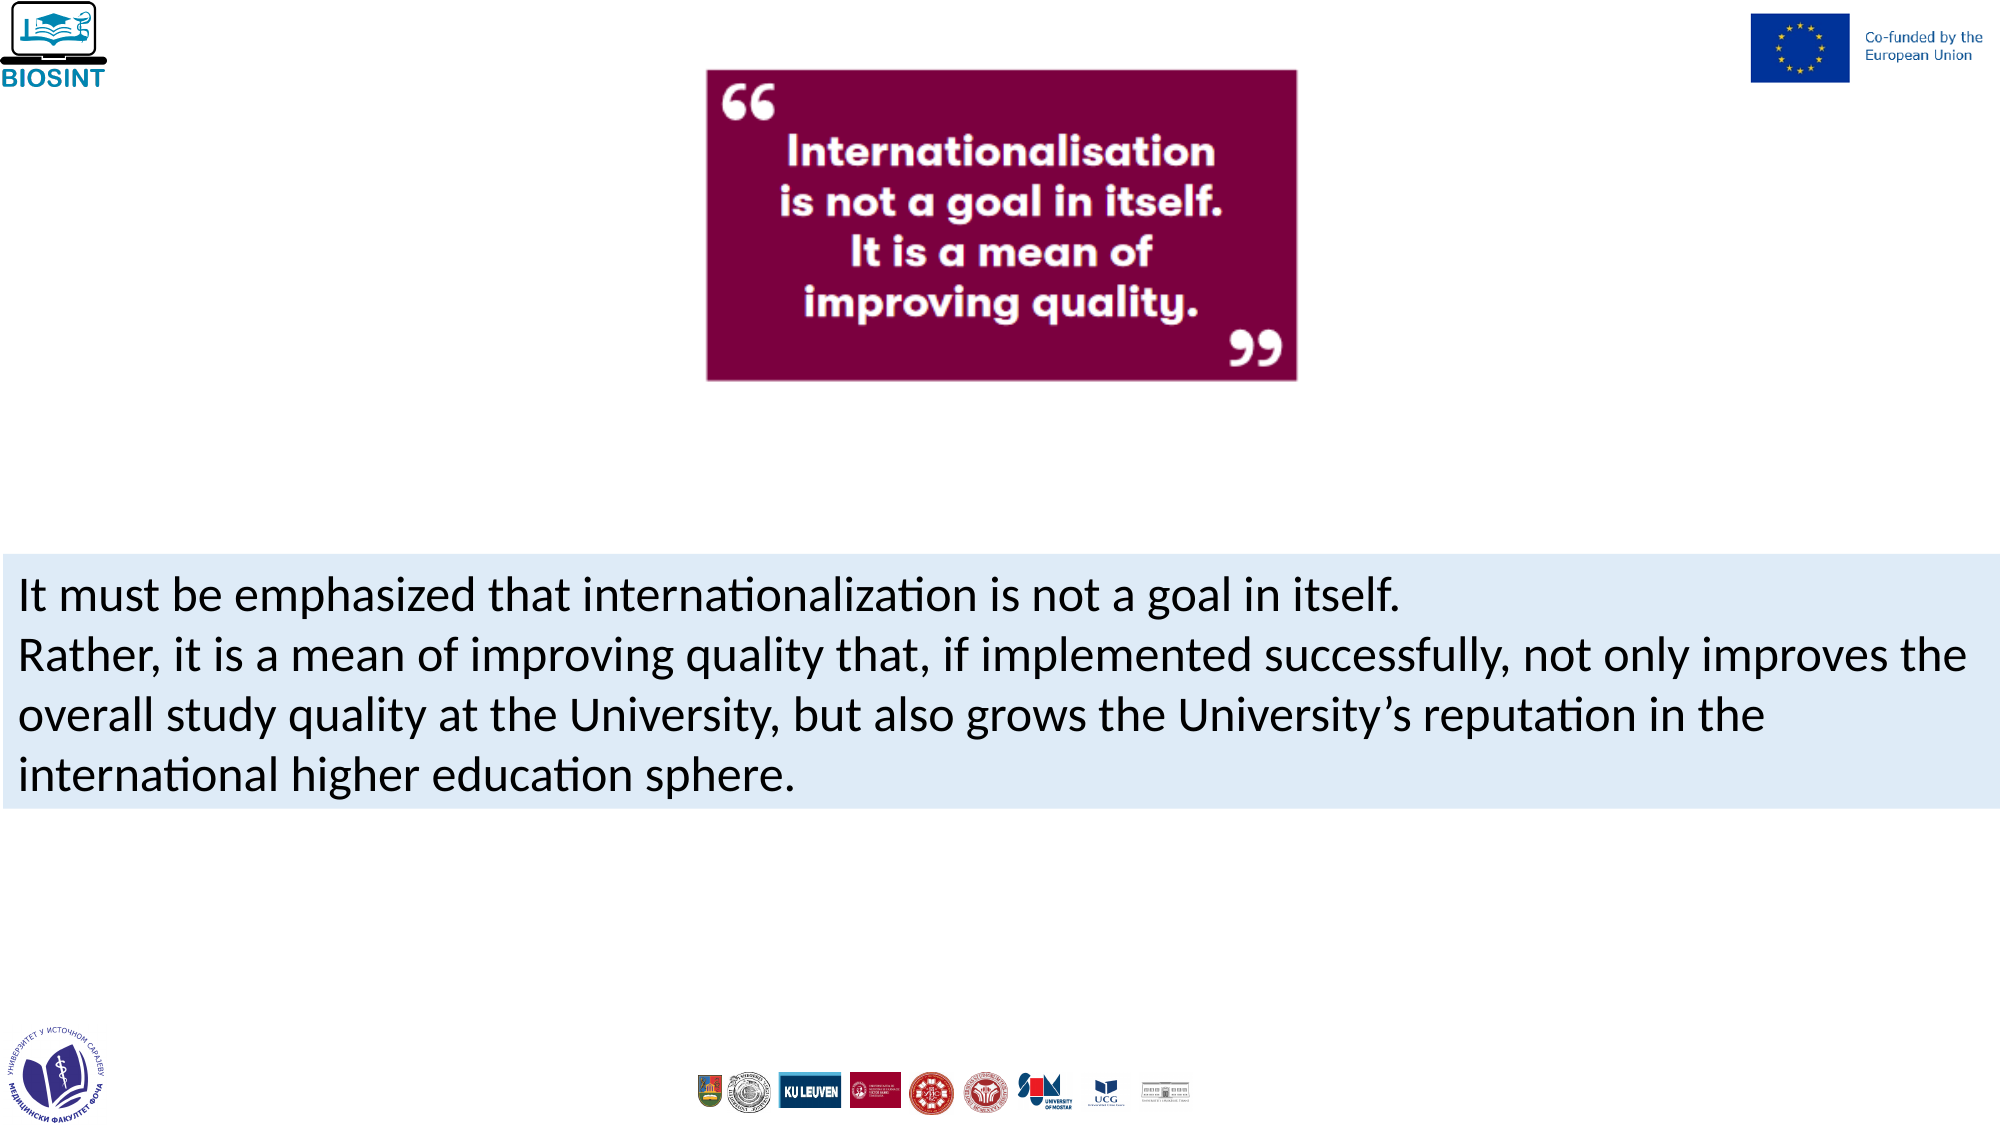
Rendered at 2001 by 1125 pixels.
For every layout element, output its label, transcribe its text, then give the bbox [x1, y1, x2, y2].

picture [3, 1024, 107, 1125]
picture [32, 72, 40, 83]
picture [698, 62, 1310, 393]
picture [1746, 1, 2000, 90]
picture [77, 79, 83, 87]
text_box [698, 1072, 1196, 1125]
picture [0, 1, 107, 87]
text_box It must be emphasized that internationalization is not a goal in itself. Rather, it is a mean of improving quality that, if implemented successfully, not only improves the overall study quality at the University, but also grows the University’s reputation in the international higher education sphere. [3, 553, 2000, 809]
